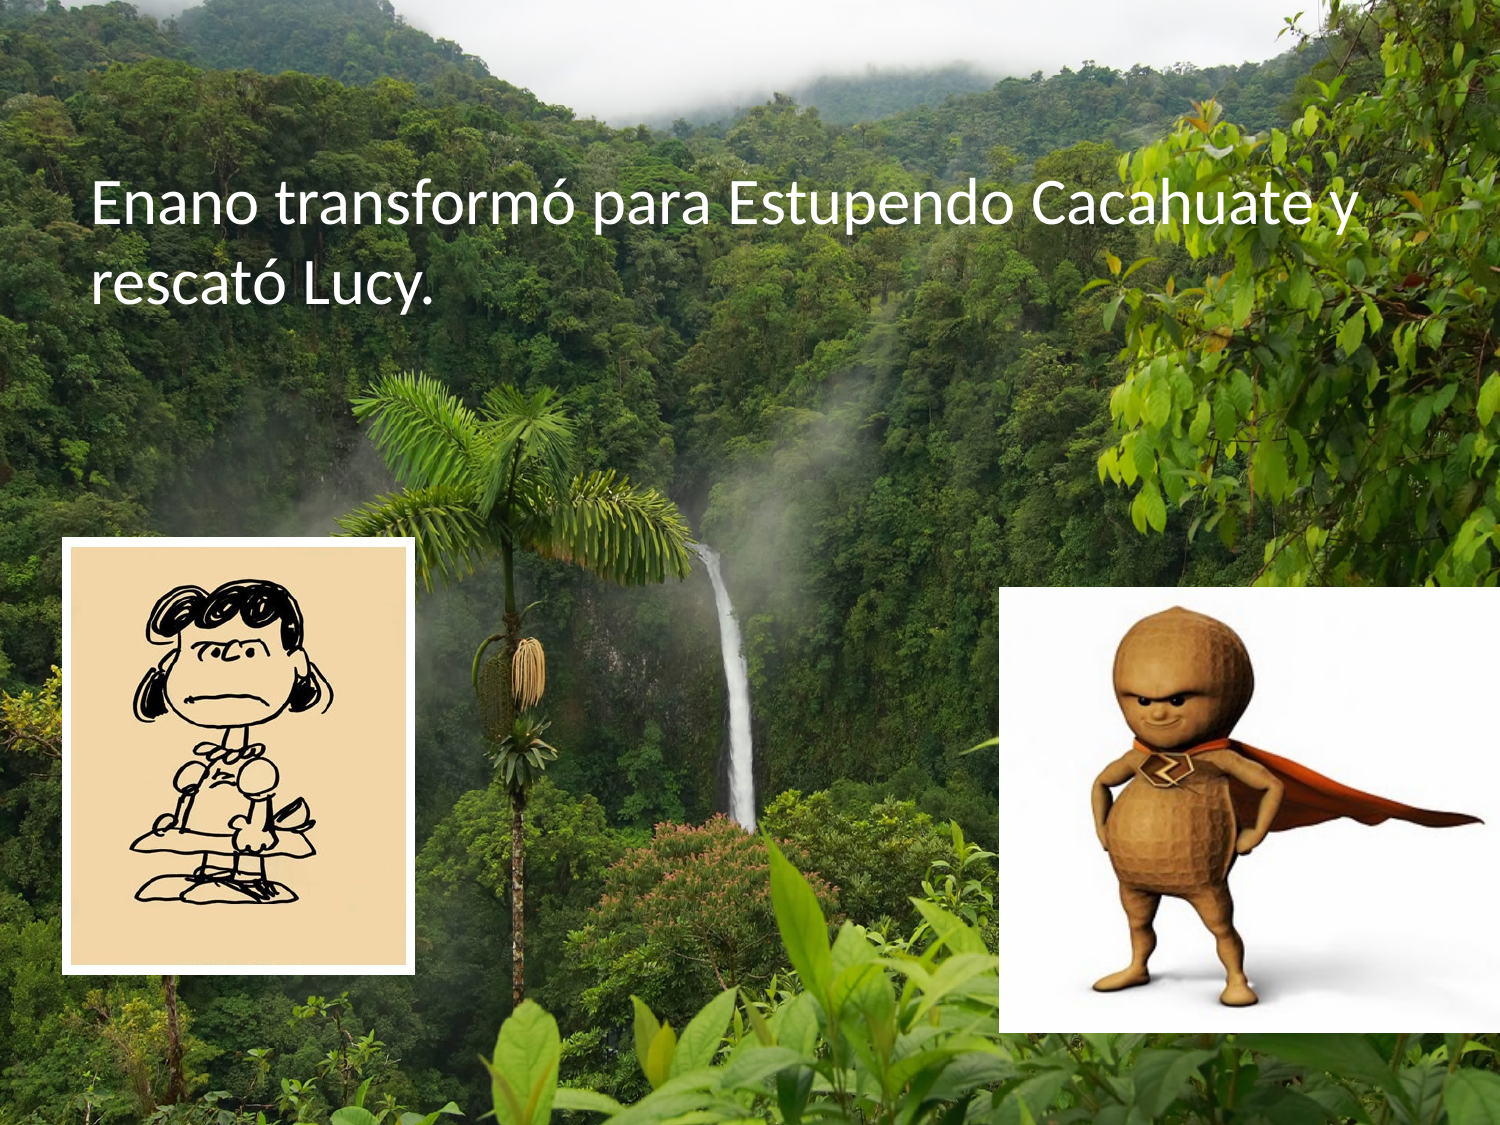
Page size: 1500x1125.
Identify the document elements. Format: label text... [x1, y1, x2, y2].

picture [0, 0, 1500, 1125]
list Enano transformó para Estupendo Cacahuate y rescató Lucy. [75, 149, 1425, 893]
